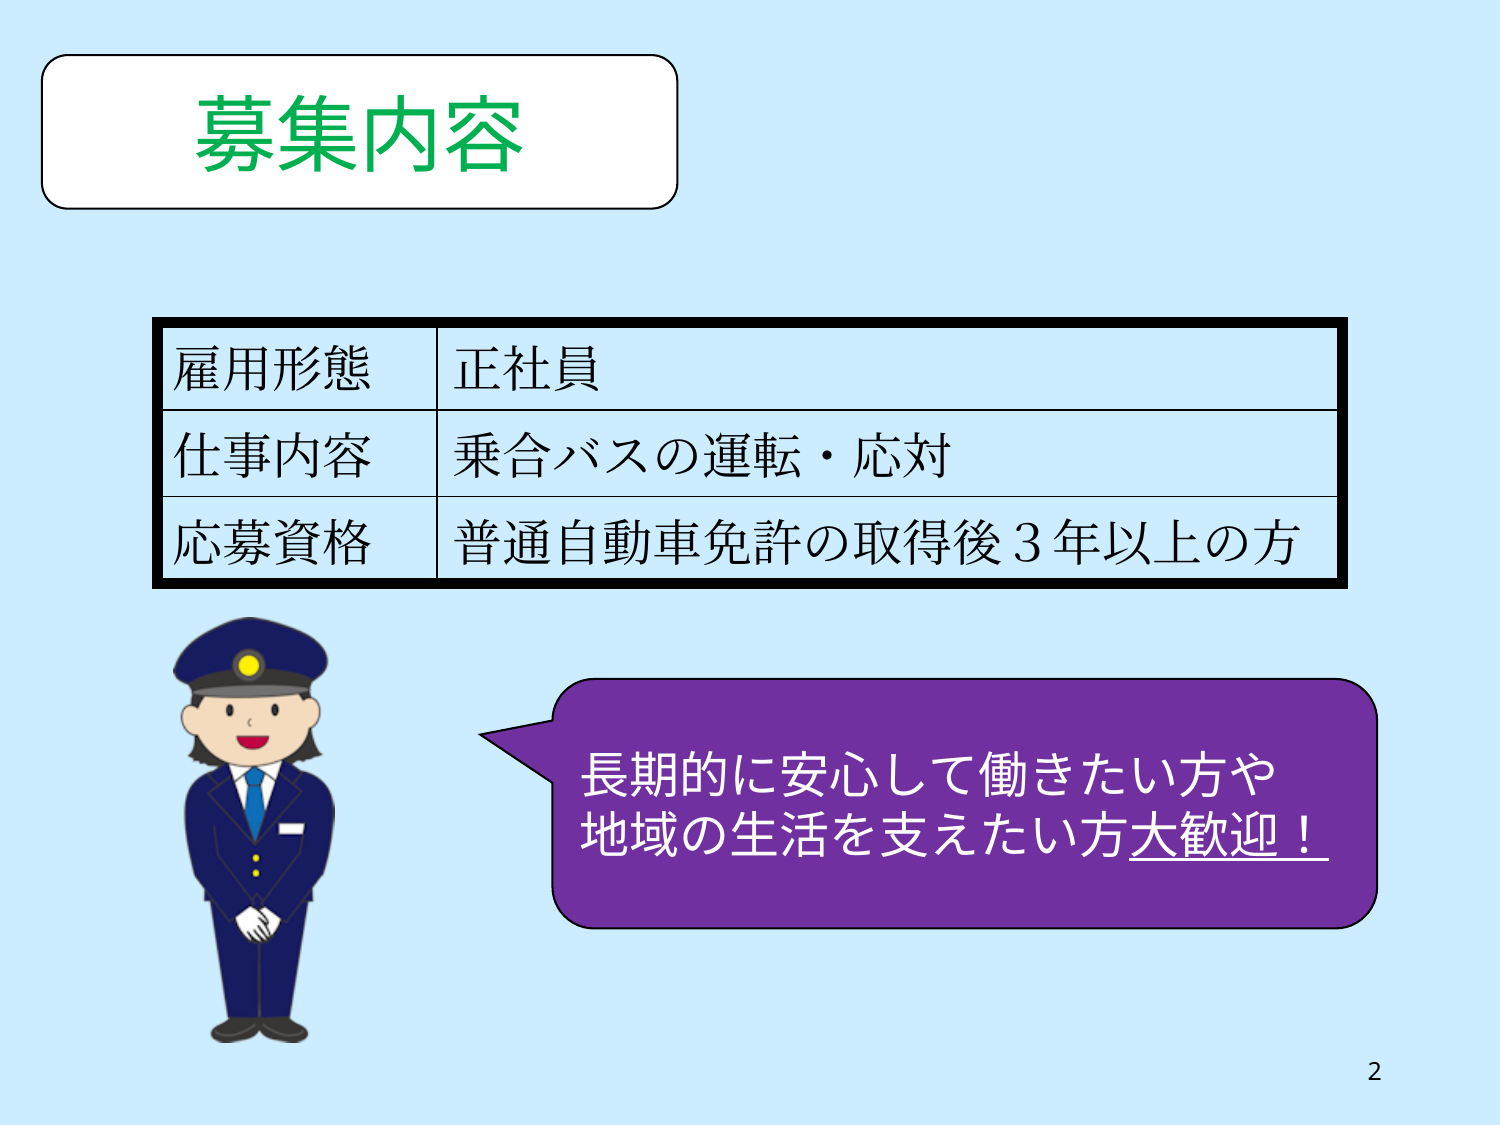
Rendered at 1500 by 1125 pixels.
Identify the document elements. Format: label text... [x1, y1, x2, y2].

table_header 正社員 [438, 328, 1337, 409]
text_box 長期的に安心して働きたい方や 地域の生活を支えたい方大歓迎！ [477, 677, 1379, 930]
text_box 募集内容 [40, 54, 679, 210]
table_header 雇用形態 [163, 328, 436, 409]
picture [173, 617, 335, 1043]
slide_number 2 [1059, 1042, 1397, 1103]
table_cell 乗合バスの運転・応対 [438, 411, 1337, 496]
table_cell 普通自動車免許の取得後３年以上の方 [438, 497, 1337, 578]
table_cell 仕事内容 [163, 411, 436, 496]
table_cell 応募資格 [163, 497, 436, 578]
